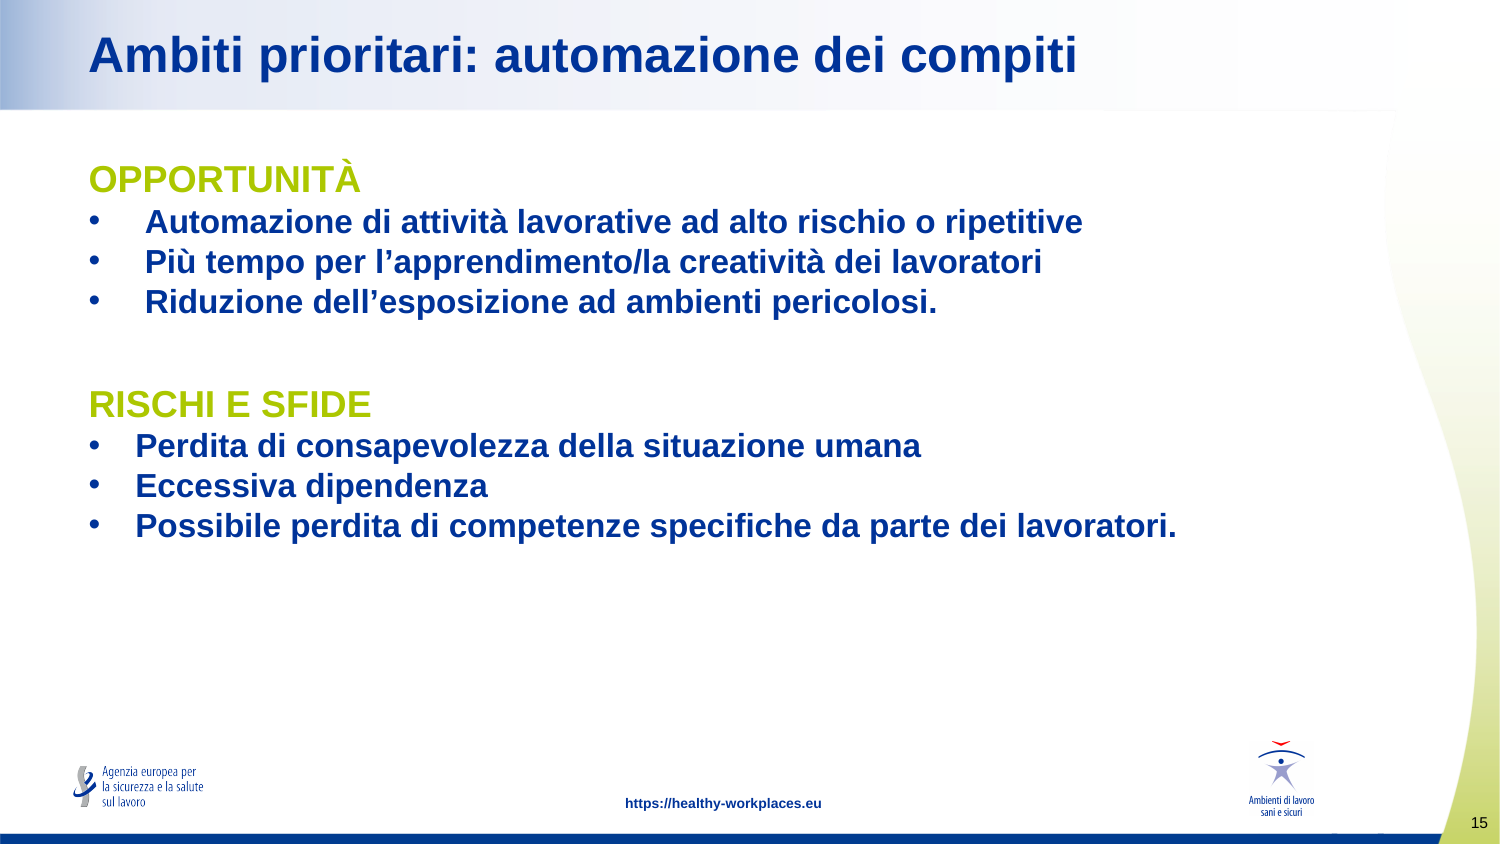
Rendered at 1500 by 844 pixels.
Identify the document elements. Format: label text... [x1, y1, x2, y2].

picture [0, 0, 1500, 844]
title Ambiti prioritari: automazione dei compiti [73, 0, 1314, 131]
text_box OPPORTUNITÀ Automazione di attività lavorative ad alto rischio o ripetitive Più tempo per l’apprendimento/la creatività dei lavoratori Riduzione dell’esposizione ad ambienti pericolosi. RISCHI E SFIDE Perdita di consapevolezza della situazione umana Eccessiva dipendenza Possibile perdita di competenze specifiche da parte dei lavoratori. [73, 148, 1209, 552]
